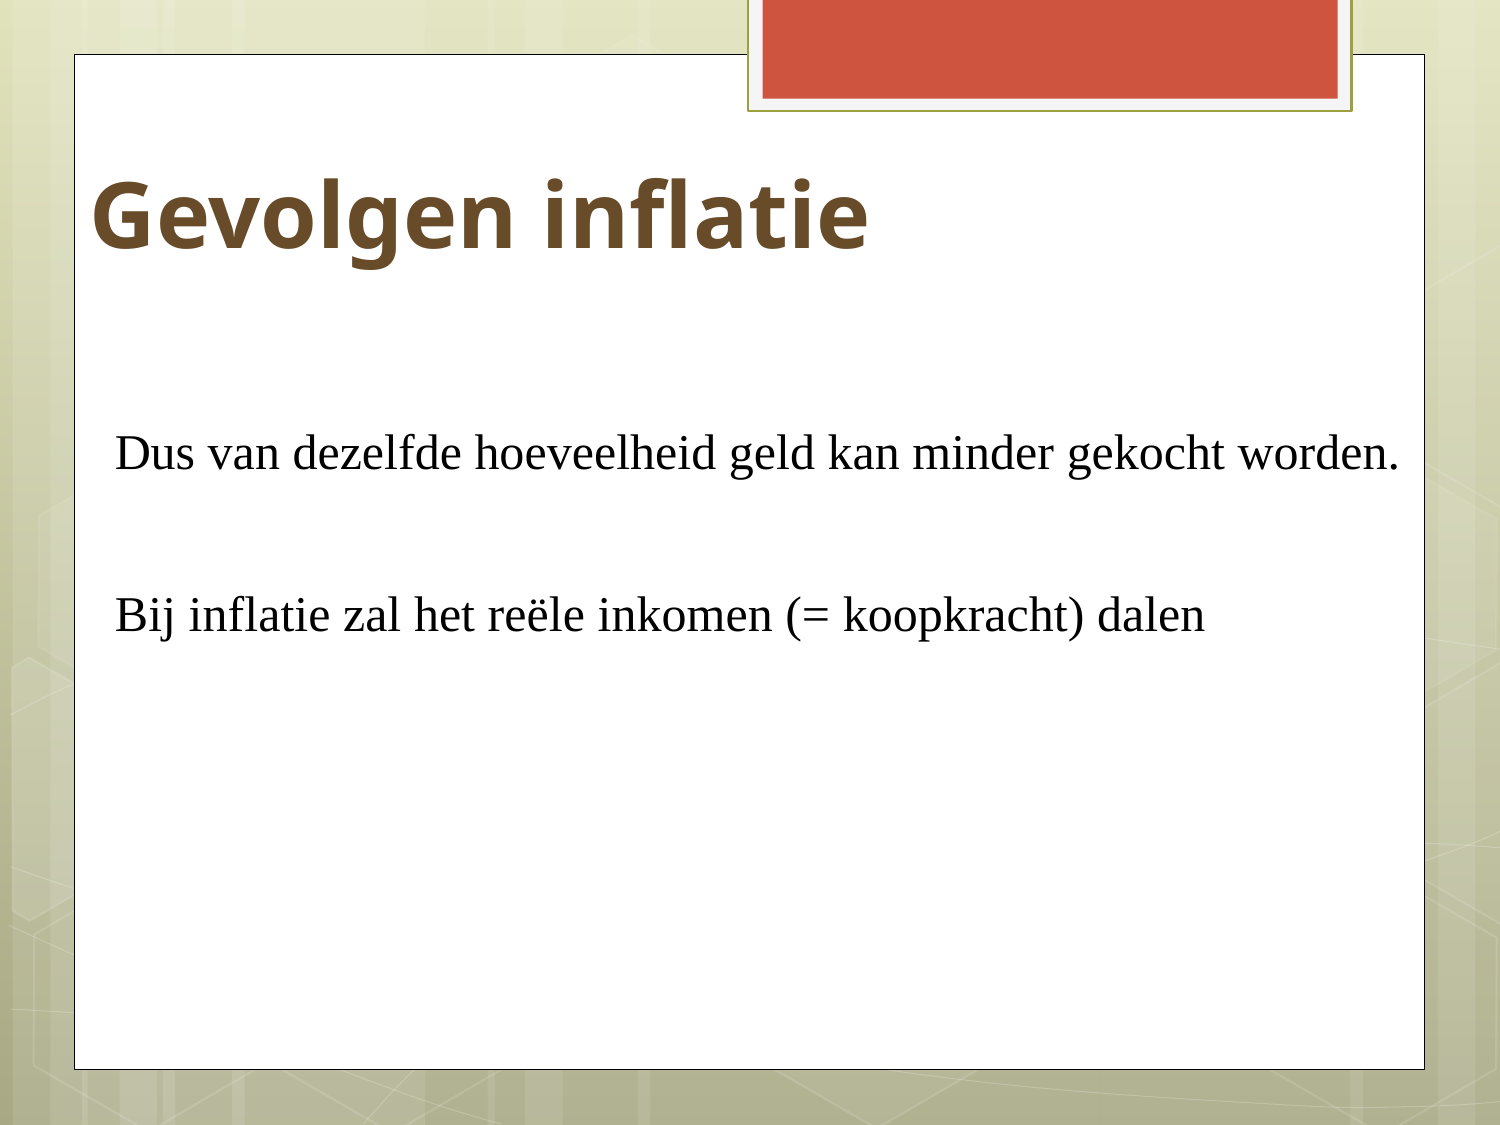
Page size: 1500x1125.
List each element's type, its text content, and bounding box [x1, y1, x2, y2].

text_box Gevolgen inflatie [74, 149, 1425, 338]
text_box Dus van dezelfde hoeveelheid geld kan minder gekocht worden. [99, 412, 1447, 488]
text_box Bij inflatie zal het reële inkomen (= koopkracht) dalen [100, 574, 1388, 649]
